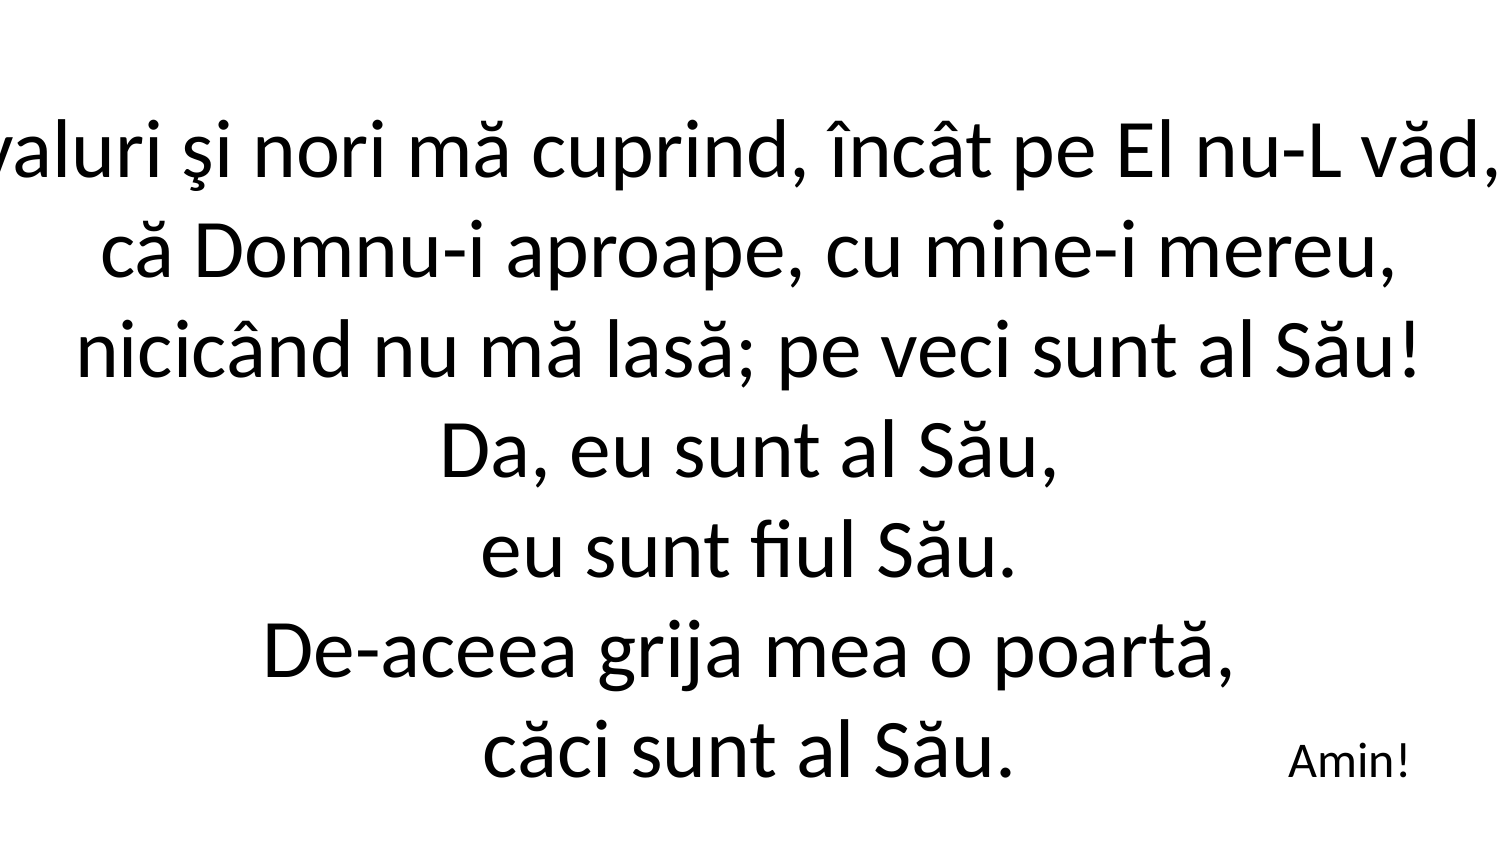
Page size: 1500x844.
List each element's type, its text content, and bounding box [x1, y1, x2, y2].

text_box Amin! [1273, 674, 1427, 795]
text_box 3. Adesea, când valuri şi nori mă cuprind, încât pe El nu-L văd, mă bucur deplin că Domnu-i aproape, cu mine-i mereu, nicicând nu mă lasă; pe veci sunt al Său! Da, eu sunt al Său, eu sunt fiul Său. De-aceea grija mea o poartă, căci sunt al Său. [0, 42, 1500, 802]
